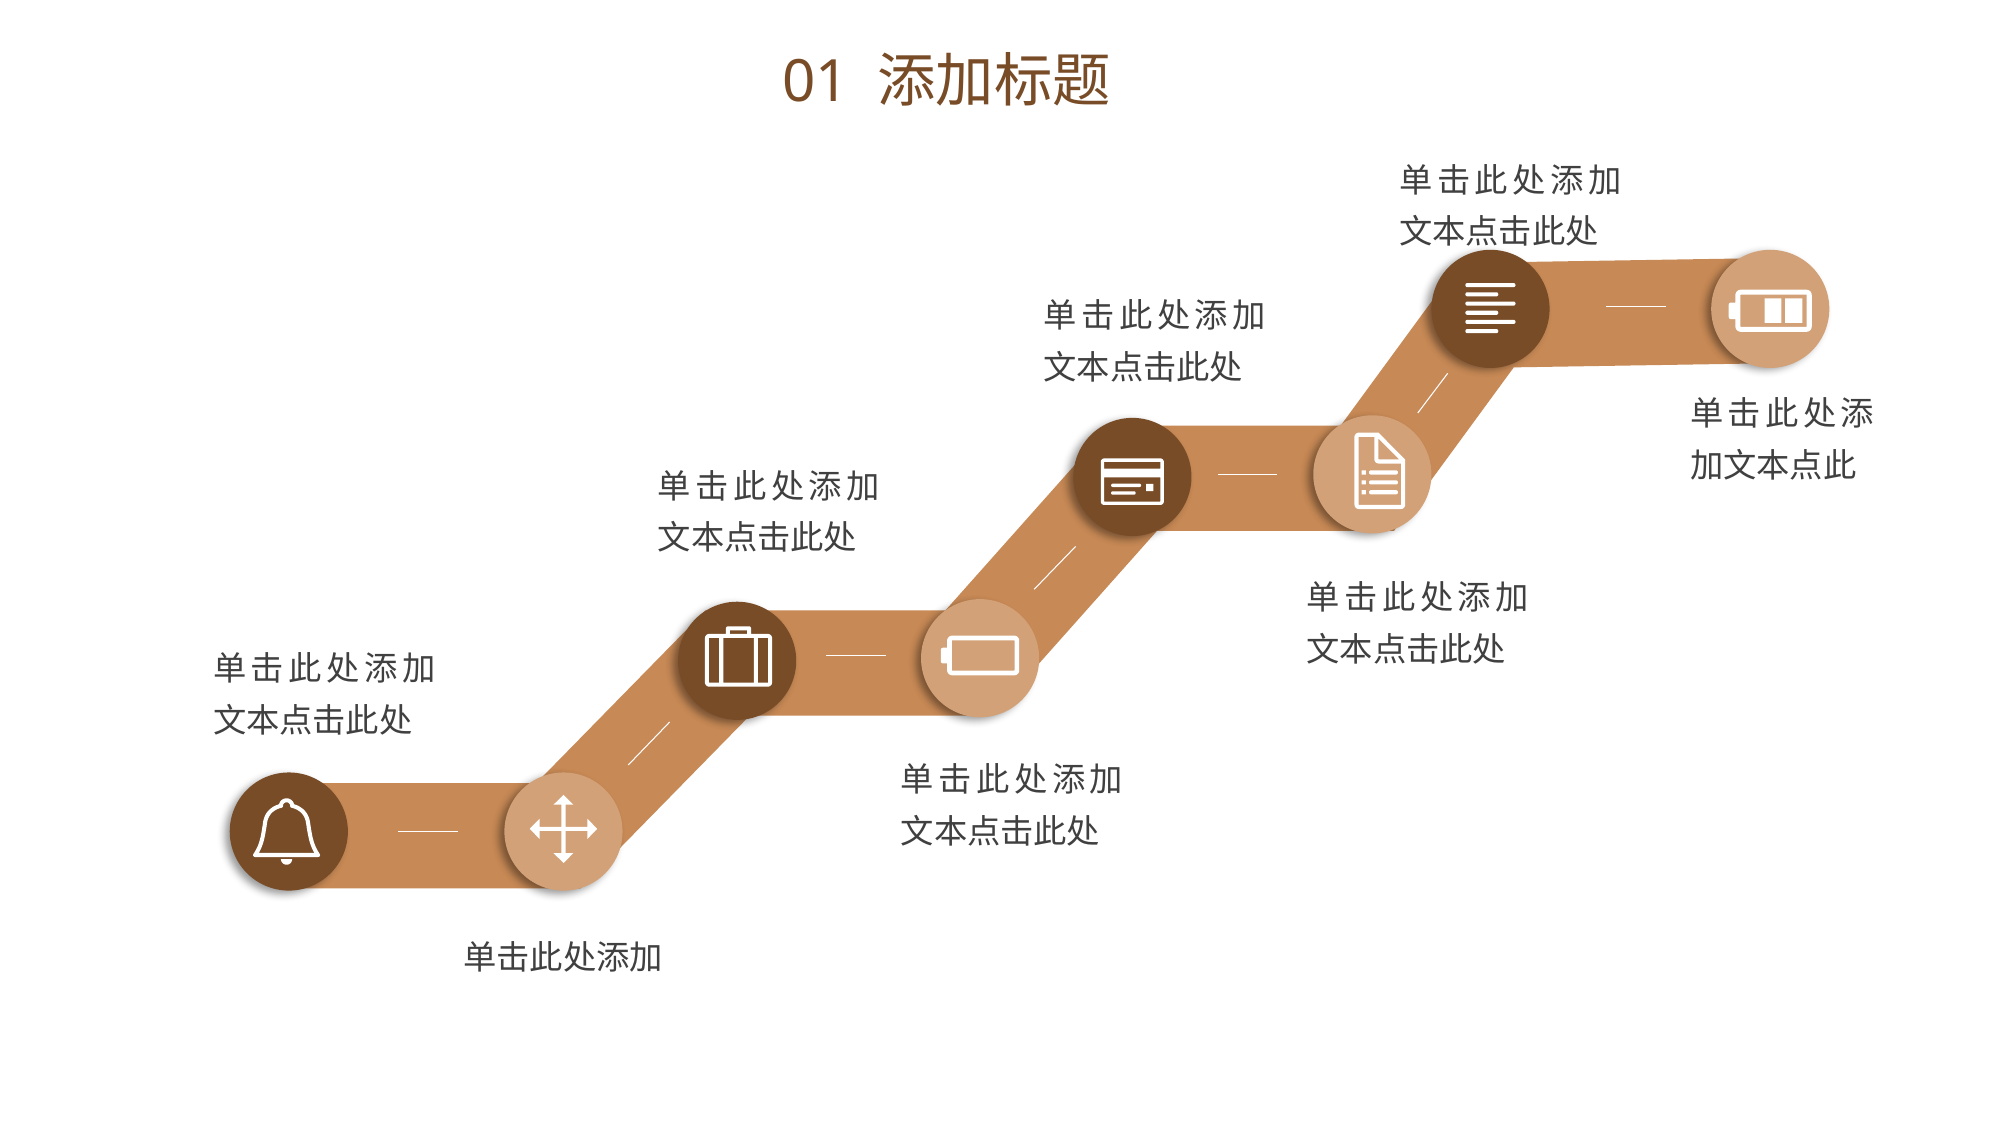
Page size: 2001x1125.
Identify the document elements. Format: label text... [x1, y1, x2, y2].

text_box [1728, 289, 1812, 332]
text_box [1354, 432, 1406, 510]
text_box 单击此处添加文本点击此处 [1384, 139, 1637, 249]
text_box 单击此处添加文本点此 [1830, 372, 1889, 492]
text_box 01 添加标题 [767, 35, 1190, 121]
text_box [1100, 458, 1164, 505]
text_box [1465, 283, 1516, 334]
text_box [229, 249, 1830, 891]
text_box 单击此处添加 [448, 917, 701, 984]
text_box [253, 798, 321, 865]
text_box 单击此处添加文本点击此处 [198, 627, 229, 746]
